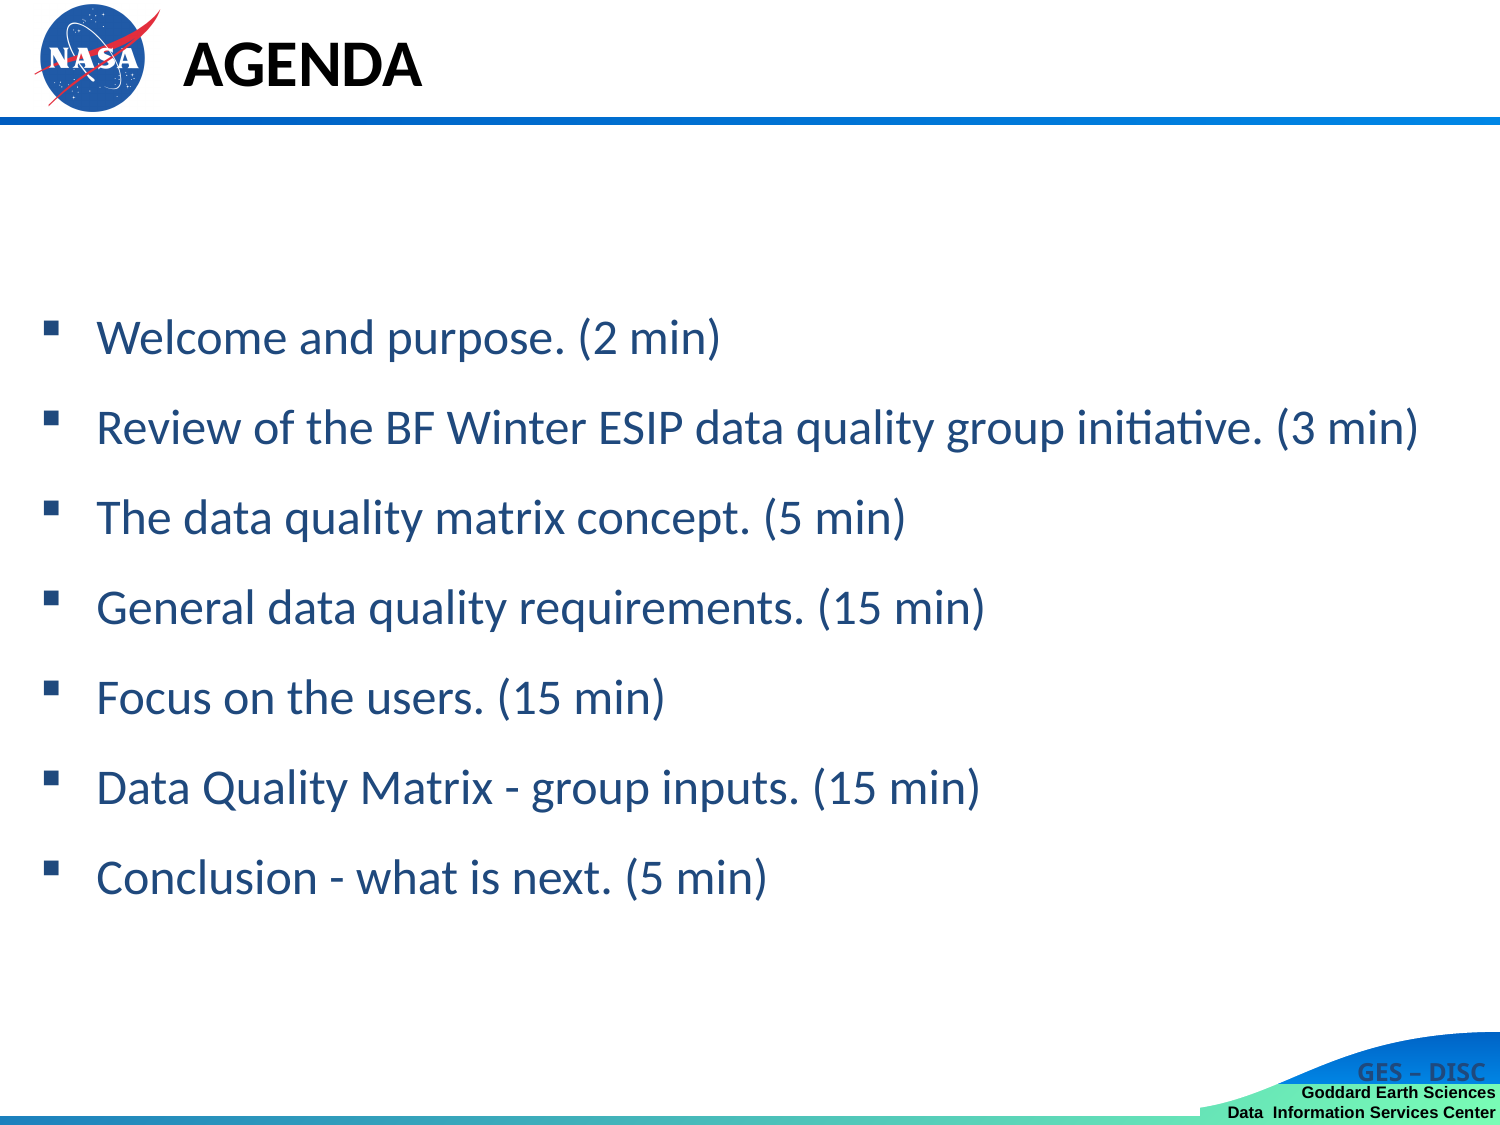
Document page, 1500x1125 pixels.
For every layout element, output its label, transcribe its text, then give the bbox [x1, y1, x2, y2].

list Welcome and purpose. (2 min) Review of the BF Winter ESIP data quality group initiative. (3 min) The data quality matrix concept. (5 min) General data quality requirements. (15 min) Focus on the users. (15 min) Data Quality Matrix - group inputs. (15 min) Conclusion - what is next. (5 min) [24, 262, 1500, 913]
text_box Agenda [168, 12, 1500, 125]
picture [33, 3, 161, 113]
